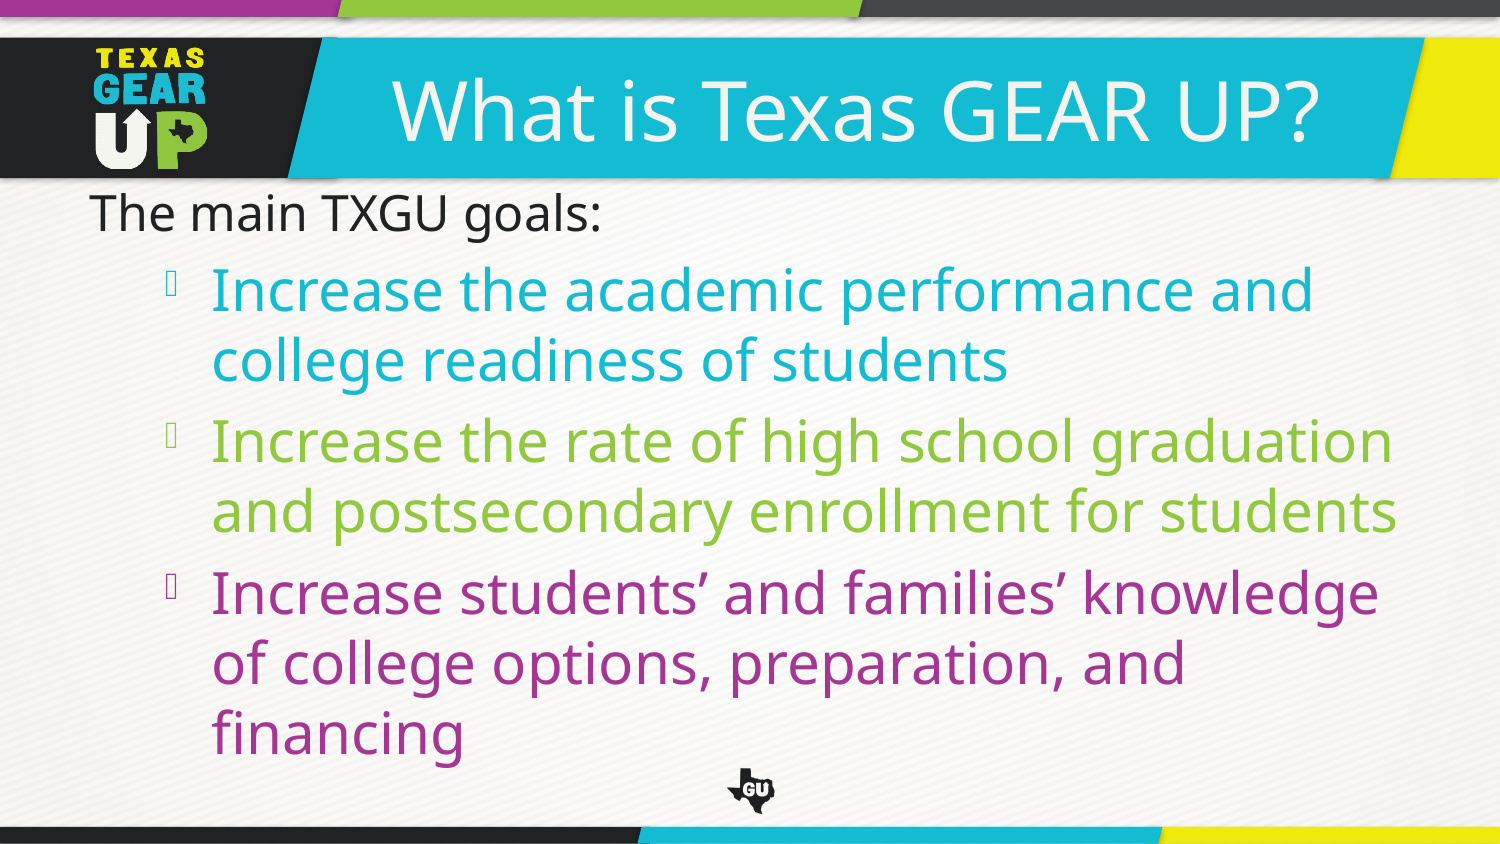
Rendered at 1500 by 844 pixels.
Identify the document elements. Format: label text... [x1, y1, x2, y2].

list The main TXGU goals: Increase the academic performance and college readiness of students Increase the rate of high school graduation and postsecondary enrollment for students Increase students’ and families’ knowledge of college options, preparation, and financing [75, 196, 1425, 750]
text_box What is Texas GEAR UP? [337, 37, 1375, 179]
